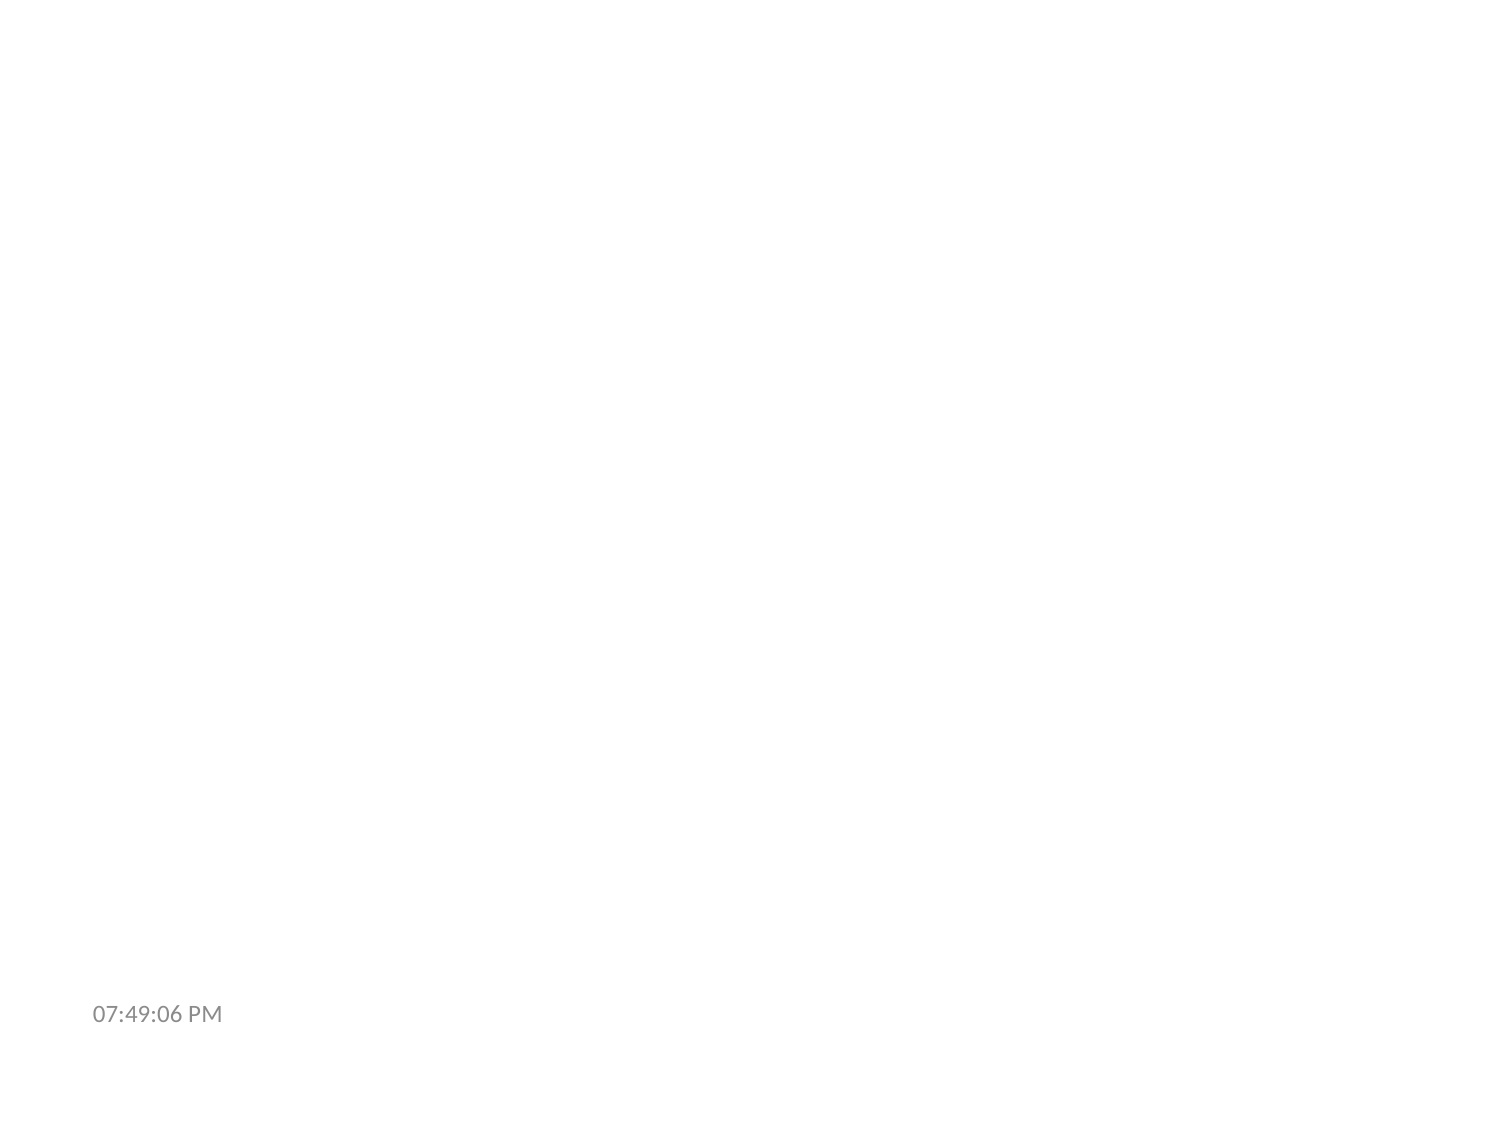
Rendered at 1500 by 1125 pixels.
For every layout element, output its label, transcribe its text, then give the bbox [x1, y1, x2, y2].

text_box 3:35:09 PM [77, 982, 428, 1043]
